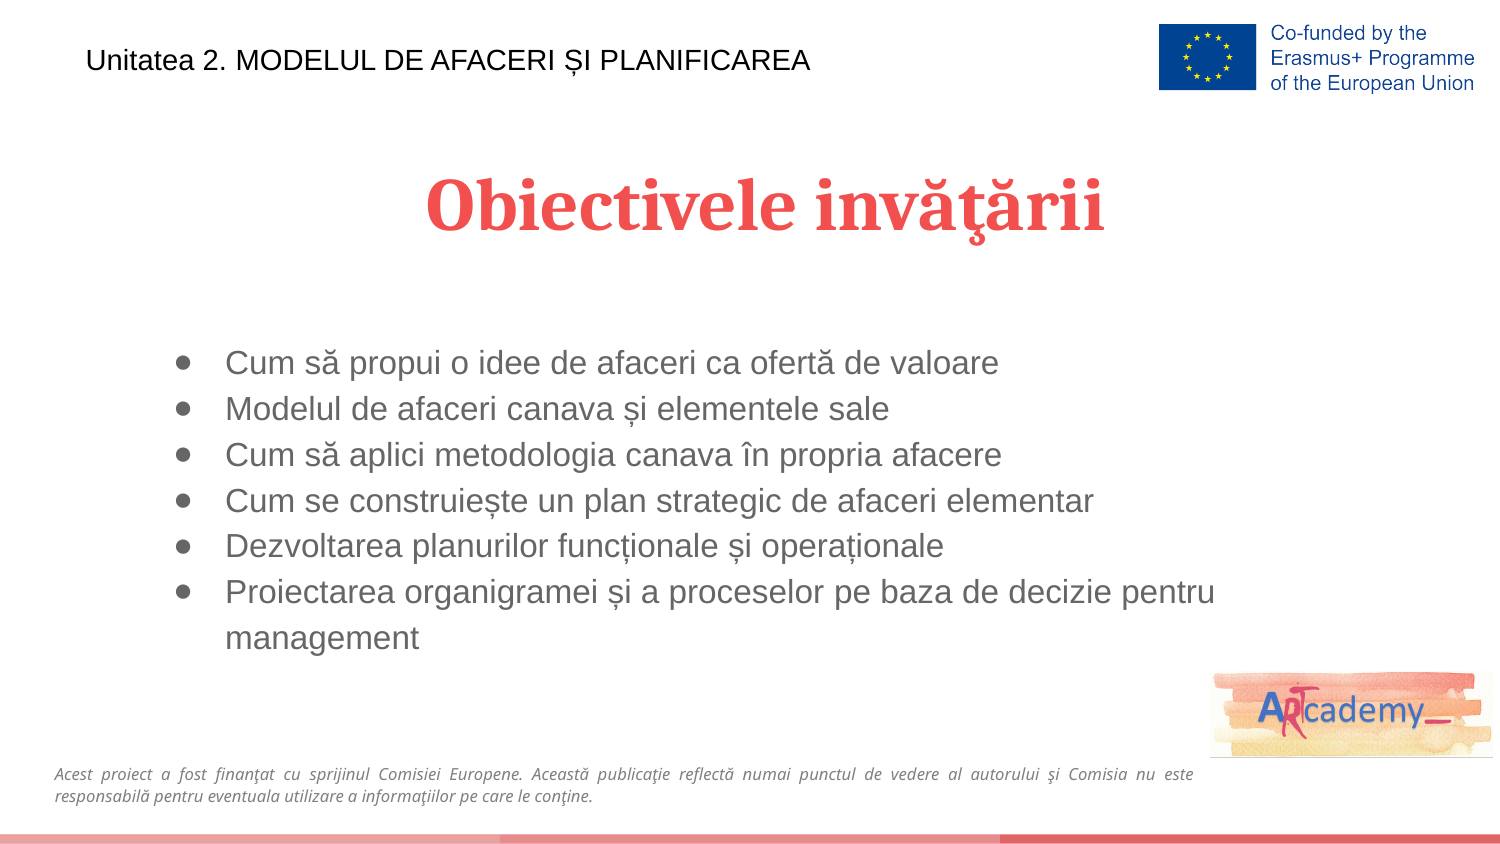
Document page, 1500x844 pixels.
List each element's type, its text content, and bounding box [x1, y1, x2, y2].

title Obiectivele invăţării [180, 137, 1352, 261]
picture [1158, 24, 1474, 94]
picture [1210, 653, 1493, 788]
text_box Unitatea 2. MODELUL DE AFACERI ȘI PLANIFICAREA [70, 33, 867, 84]
text_box Acest proiect a fost finanţat cu sprijinul Comisiei Europene. Această publicaţie reflectă numai punctul de vedere al autorului şi Comisia nu este responsabilă pentru eventuala utilizare a informaţiilor pe care le conţine. [39, 754, 1211, 808]
list Cum să propui o idee de afaceri ca ofertă de valoare Modelul de afaceri canava și elementele sale Cum să aplici metodologia canava în propria afacere Cum se construiește un plan strategic de afaceri elementar Dezvoltarea planurilor funcționale și operaționale Proiectarea organigramei și a proceselor pe baza de decizie pentru management [135, 320, 1385, 654]
